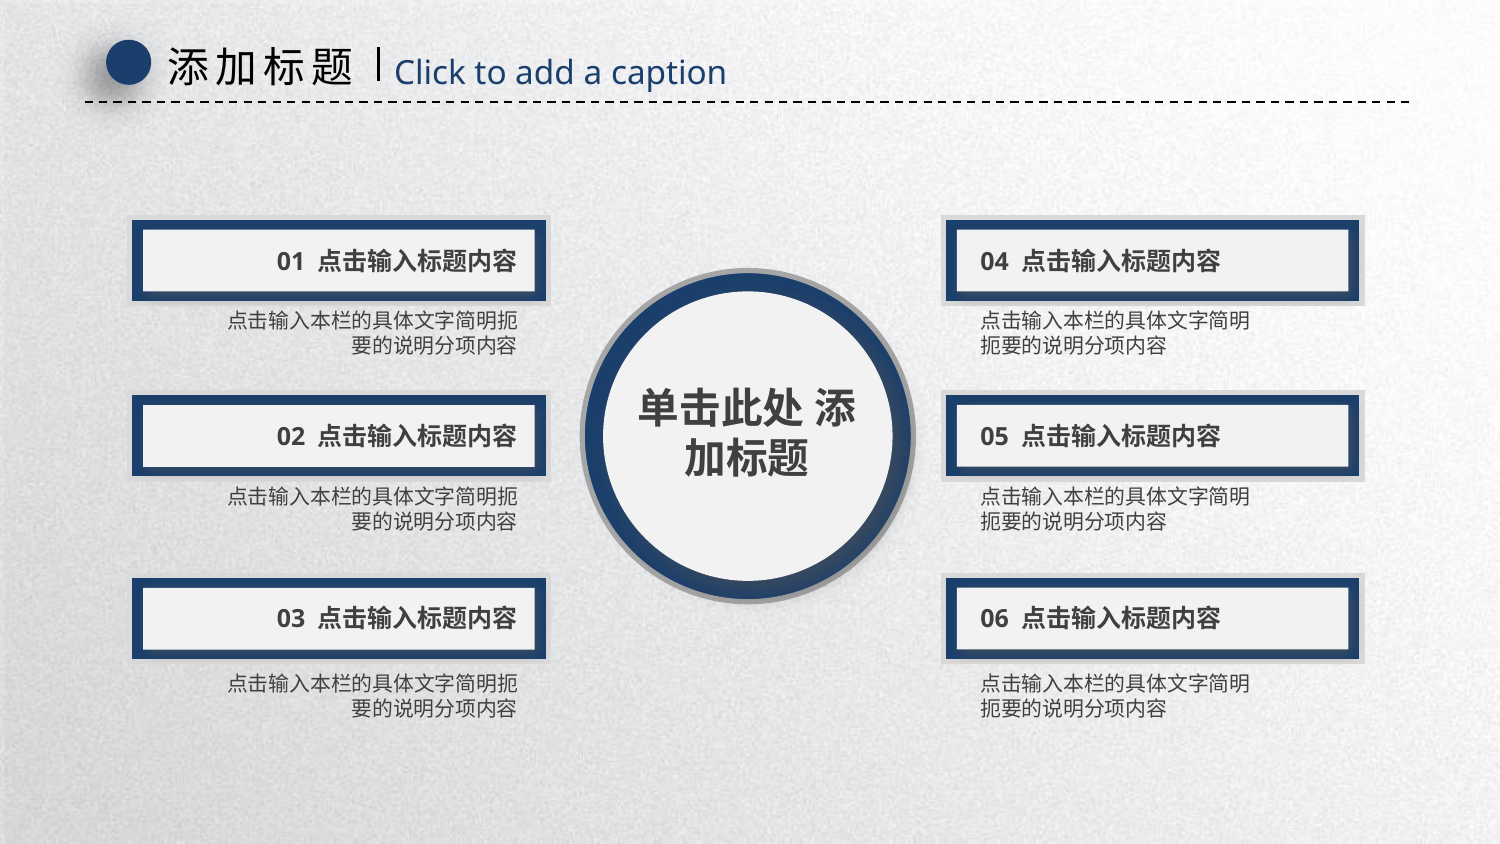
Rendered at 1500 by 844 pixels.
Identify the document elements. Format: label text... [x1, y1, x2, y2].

picture [0, 0, 1500, 844]
text_box 点击输入本栏的具体文字简明扼要的说明分项内容 [980, 498, 1257, 519]
text_box Click to add a caption [379, 43, 743, 99]
text_box 点击输入本栏的具体文字简明扼要的说明分项内容 [226, 684, 518, 706]
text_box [943, 217, 1362, 304]
text_box [105, 38, 153, 86]
text_box 点击输入本栏的具体文字简明扼要的说明分项内容 [226, 498, 518, 519]
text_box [943, 575, 1362, 662]
text_box 点击输入本栏的具体文字简明扼要的说明分项内容 [226, 322, 518, 343]
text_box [129, 575, 549, 662]
text_box 点击输入本栏的具体文字简明扼要的说明分项内容 [980, 685, 1257, 706]
text_box 点击输入本栏的具体文字简明扼要的说明分项内容 [980, 322, 1257, 343]
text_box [129, 392, 549, 480]
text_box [943, 392, 1362, 479]
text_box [129, 217, 549, 304]
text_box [582, 270, 914, 602]
text_box 添加标题 [153, 33, 369, 99]
